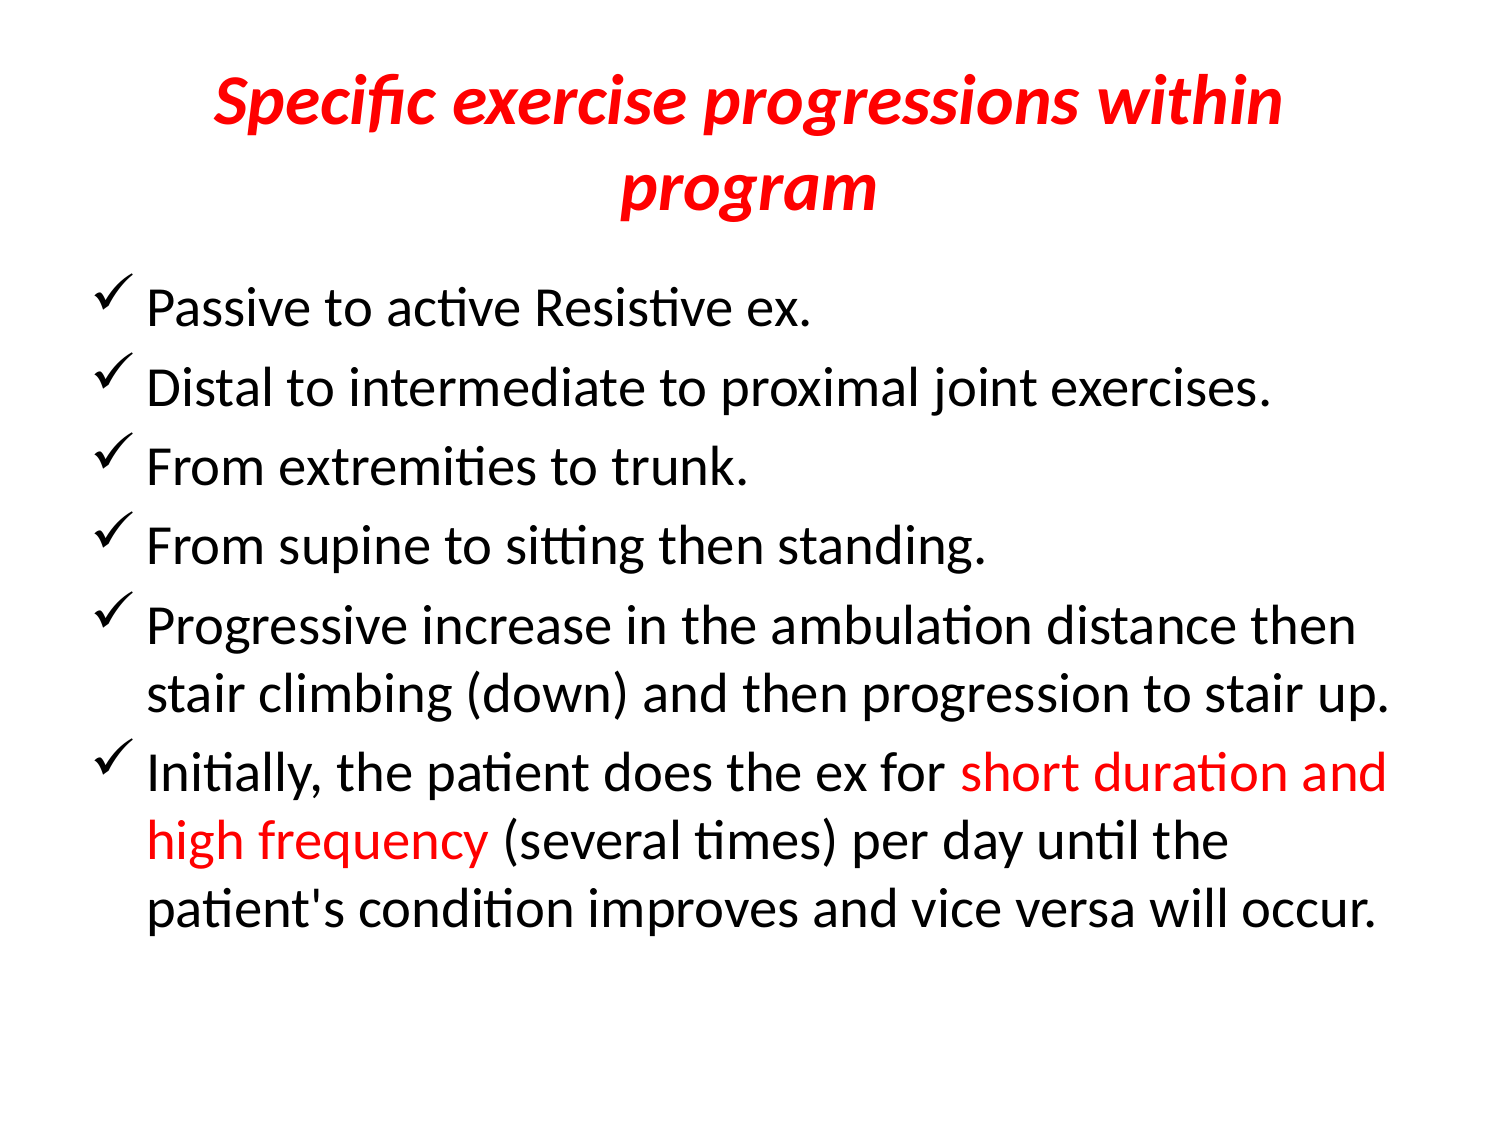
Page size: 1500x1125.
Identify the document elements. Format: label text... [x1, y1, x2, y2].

title Specific exercise progressions within program [75, 45, 1425, 233]
list Passive to active Resistive ex. Distal to intermediate to proximal joint exercises. From extremities to trunk. From supine to sitting then standing. Progressive increase in the ambulation distance then stair climbing (down) and then progression to stair up. Initially, the patient does the ex for short duration and high frequency (several times) per day until the patient's condition improves and vice versa will occur. [75, 262, 1425, 1005]
